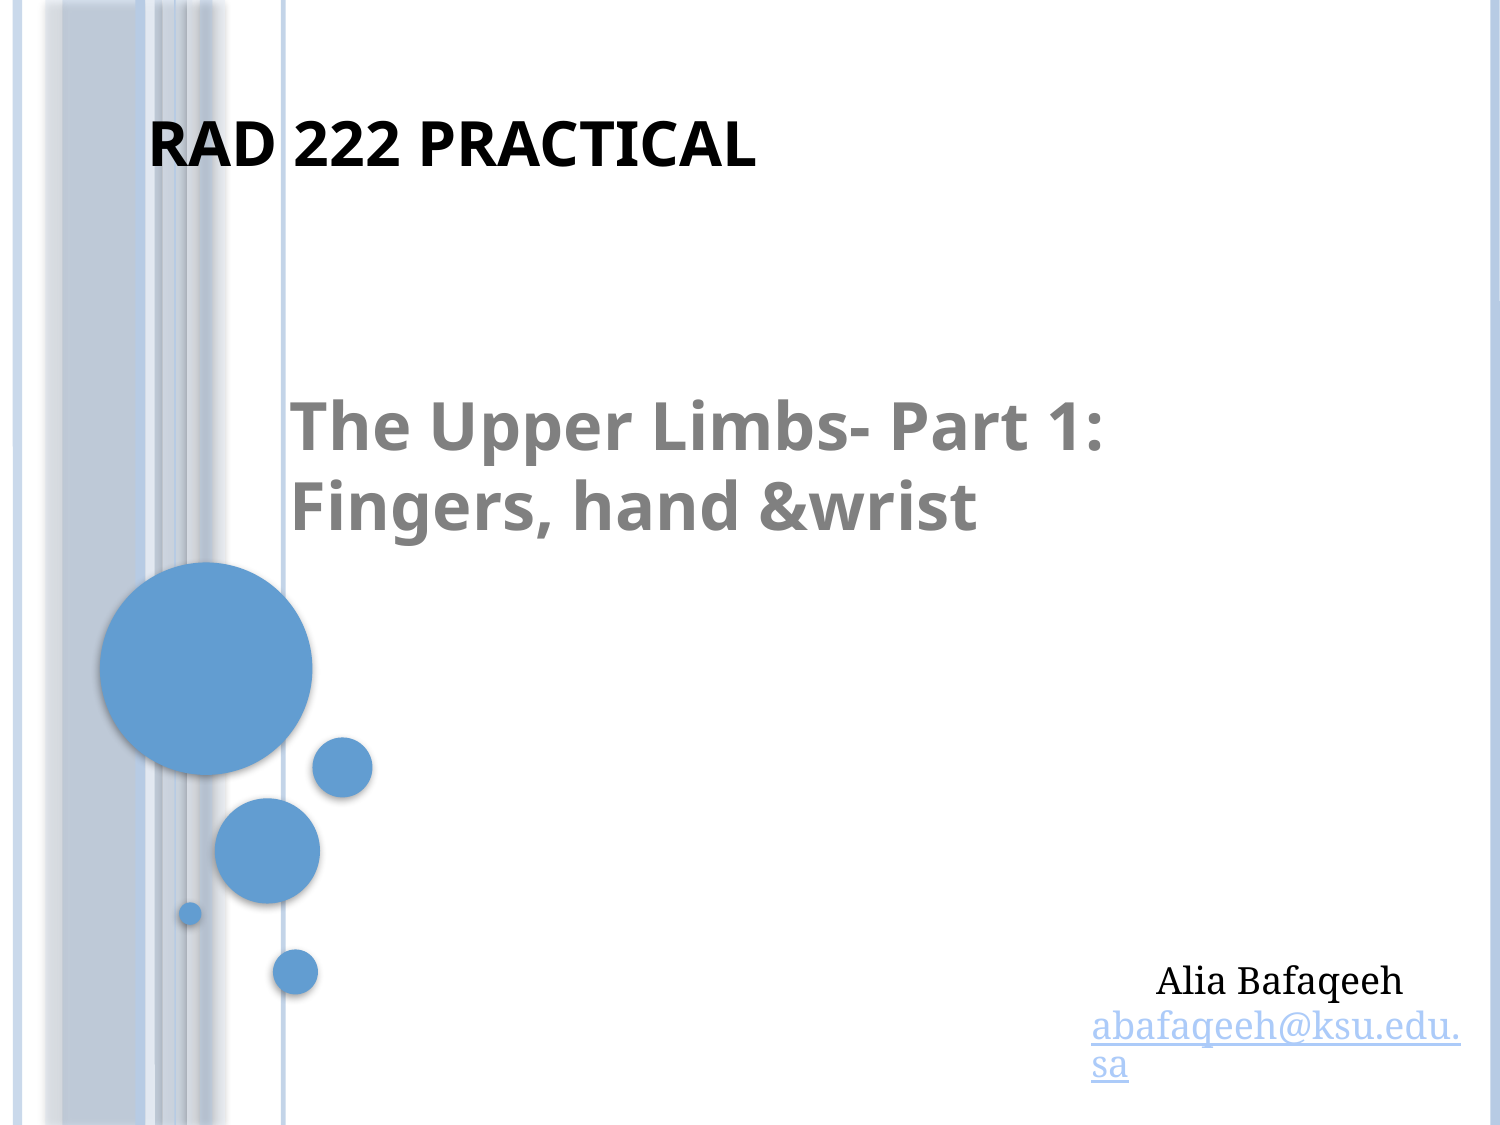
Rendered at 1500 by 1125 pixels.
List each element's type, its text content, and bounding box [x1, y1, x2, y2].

text_box The Upper Limbs- Part 1: Fingers, hand &wrist [275, 376, 1213, 552]
text_box Alia Bafaqeeh abafaqeeh@ksu.edu.sa [1076, 949, 1484, 1125]
text_box RAD 222 practical [132, 50, 870, 186]
